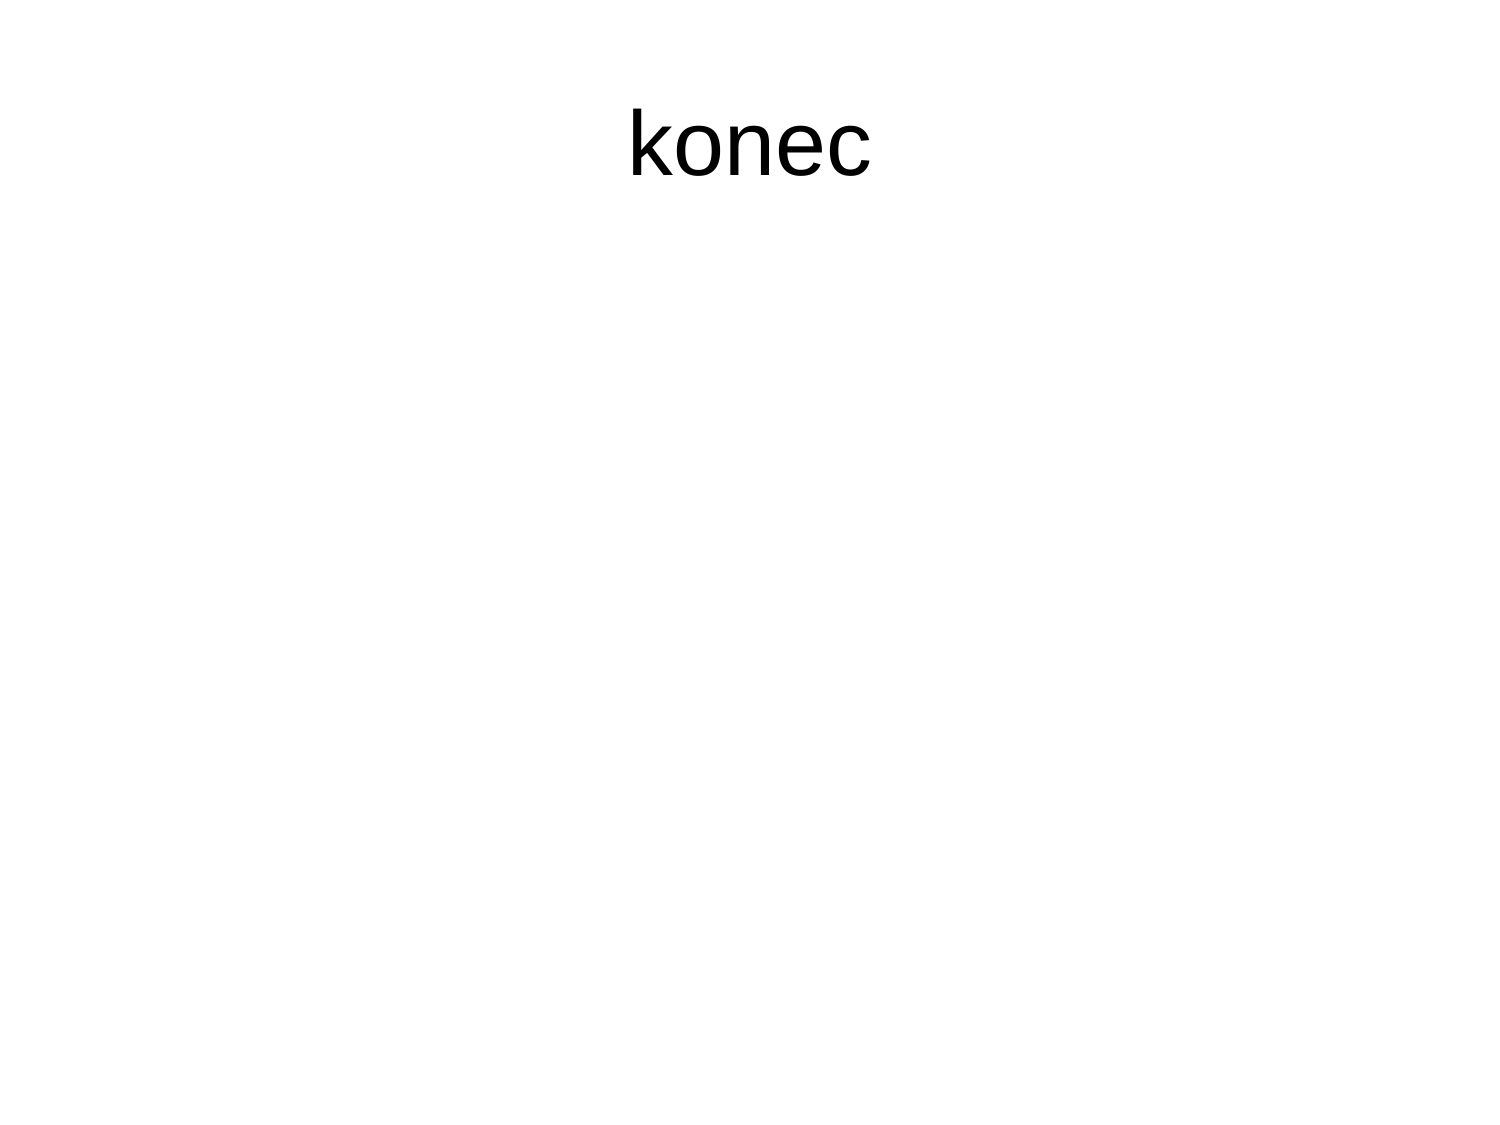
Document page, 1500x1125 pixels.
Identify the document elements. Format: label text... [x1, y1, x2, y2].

title konec [74, 44, 1426, 233]
